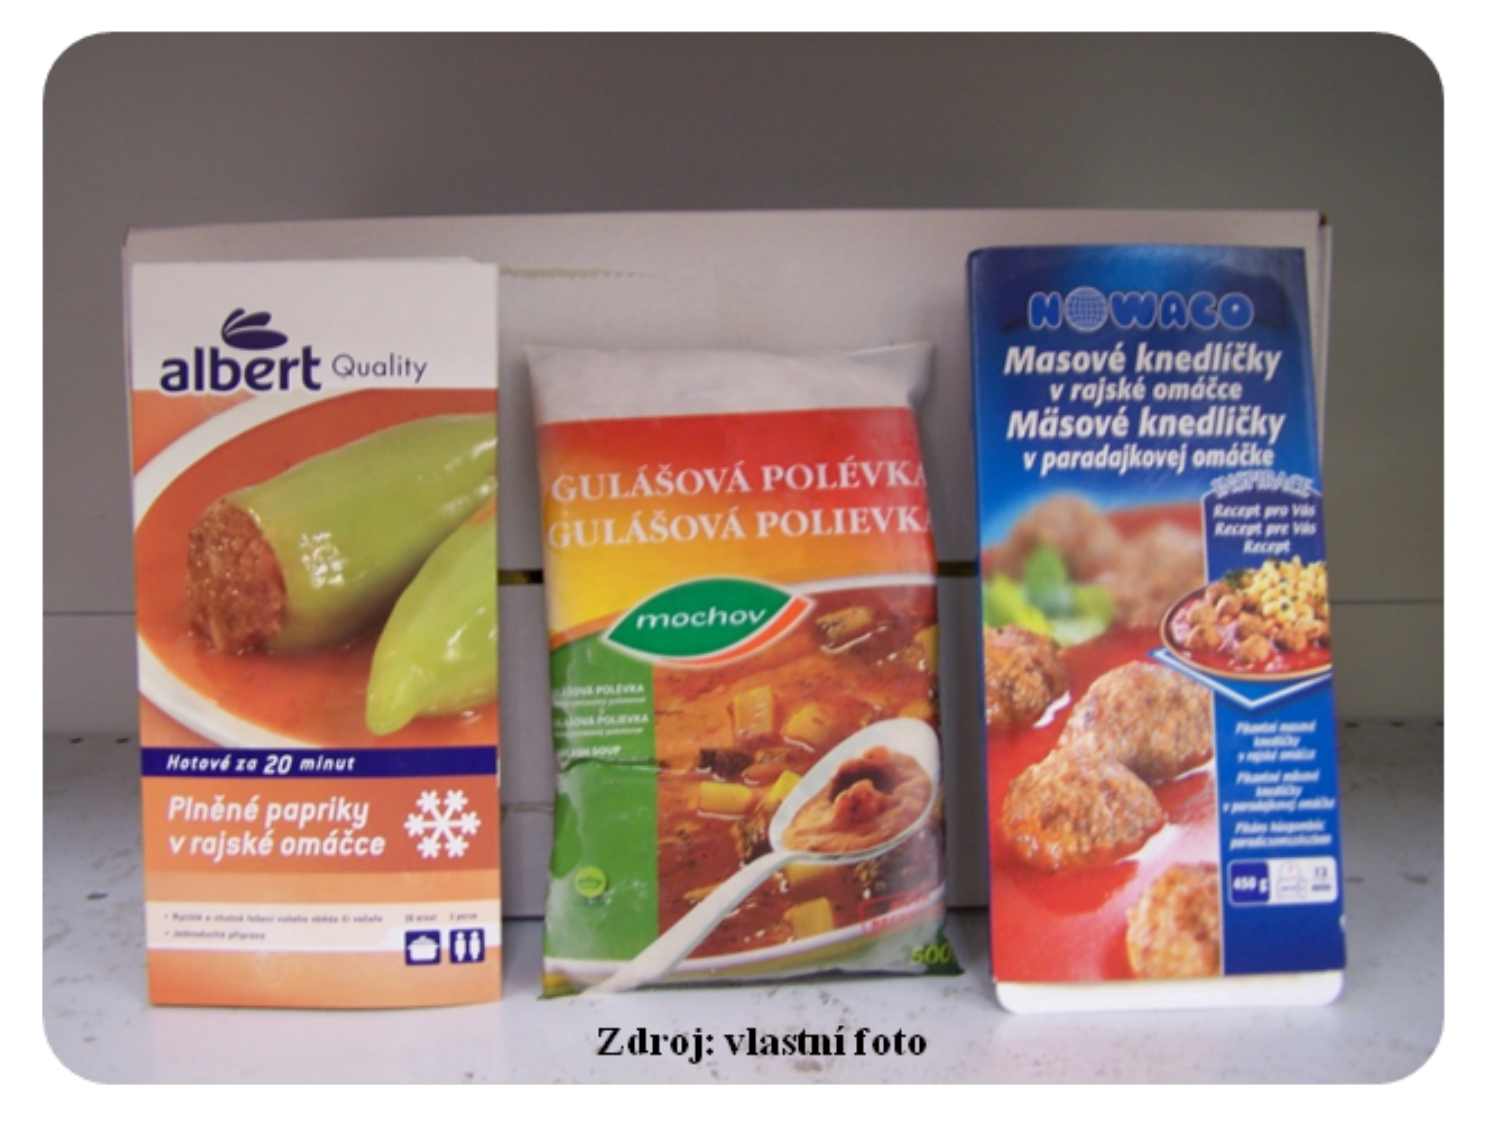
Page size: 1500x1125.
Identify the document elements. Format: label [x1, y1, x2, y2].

picture [41, 30, 1448, 1087]
